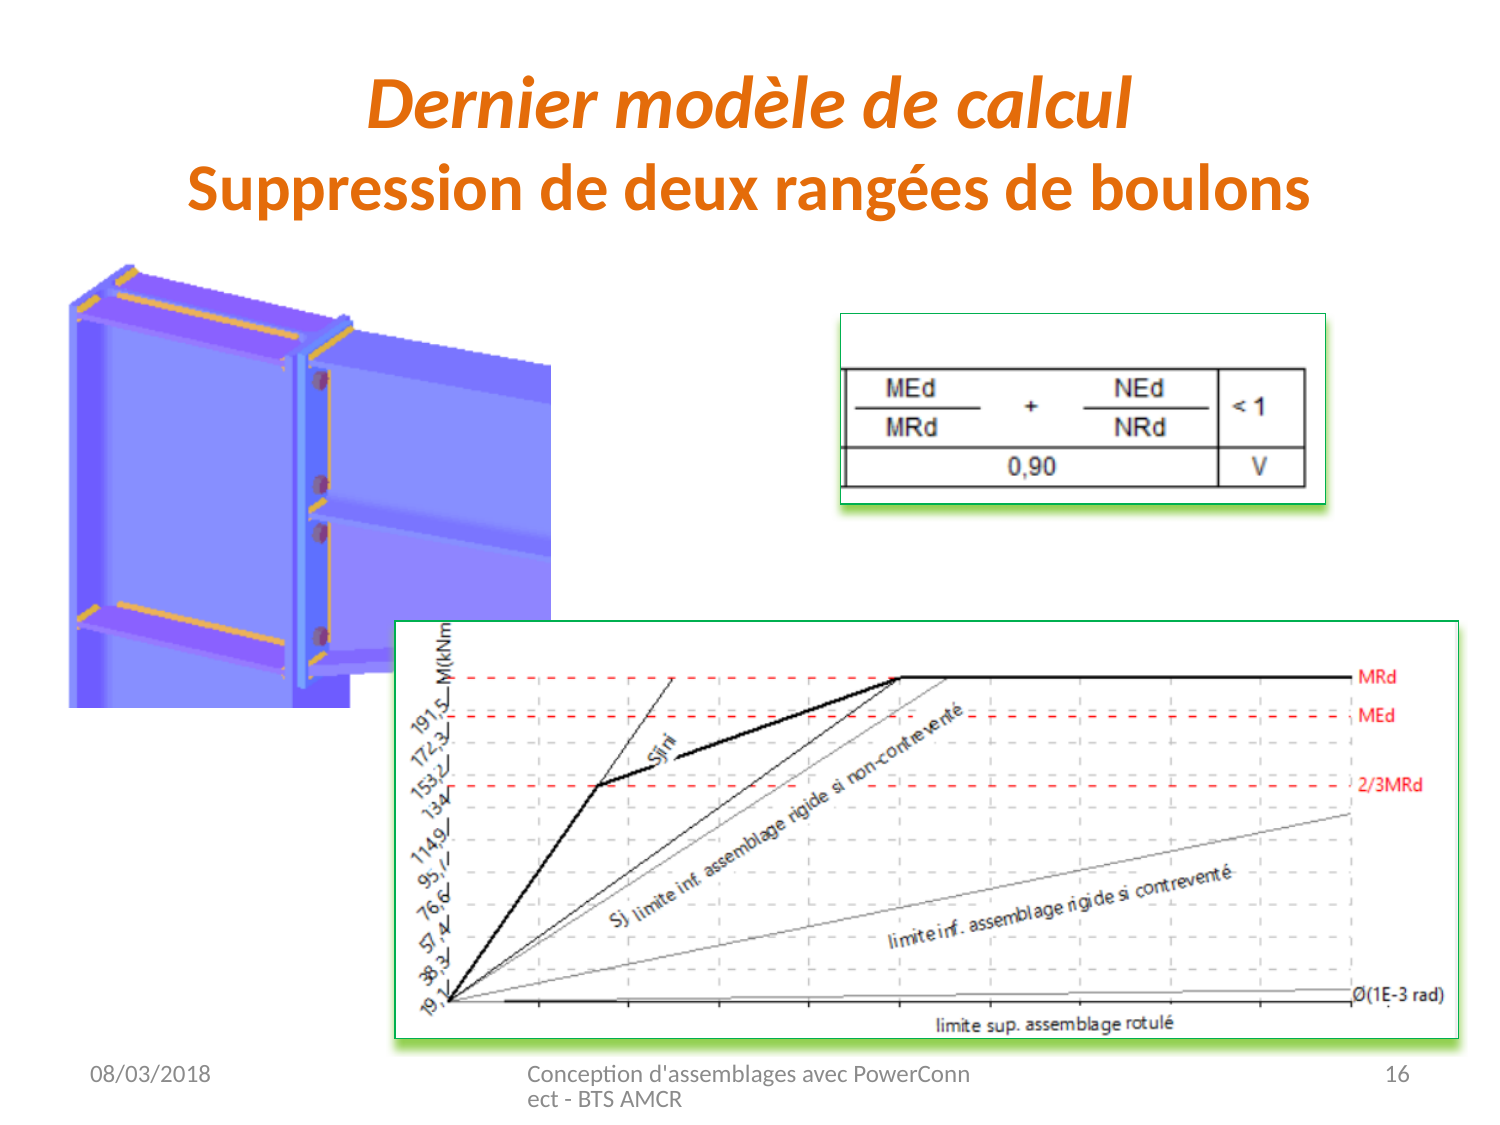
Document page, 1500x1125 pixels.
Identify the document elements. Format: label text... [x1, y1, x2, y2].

footer Conception d'assemblages avec PowerConnect - BTS AMCR [512, 1056, 988, 1103]
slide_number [75, 1042, 425, 1103]
title Dernier modèle de calcul Suppression de deux rangées de boulons [75, 45, 1425, 233]
slide_number 16 [1074, 1056, 1425, 1103]
picture [34, 245, 1458, 1039]
picture [841, 314, 1325, 504]
